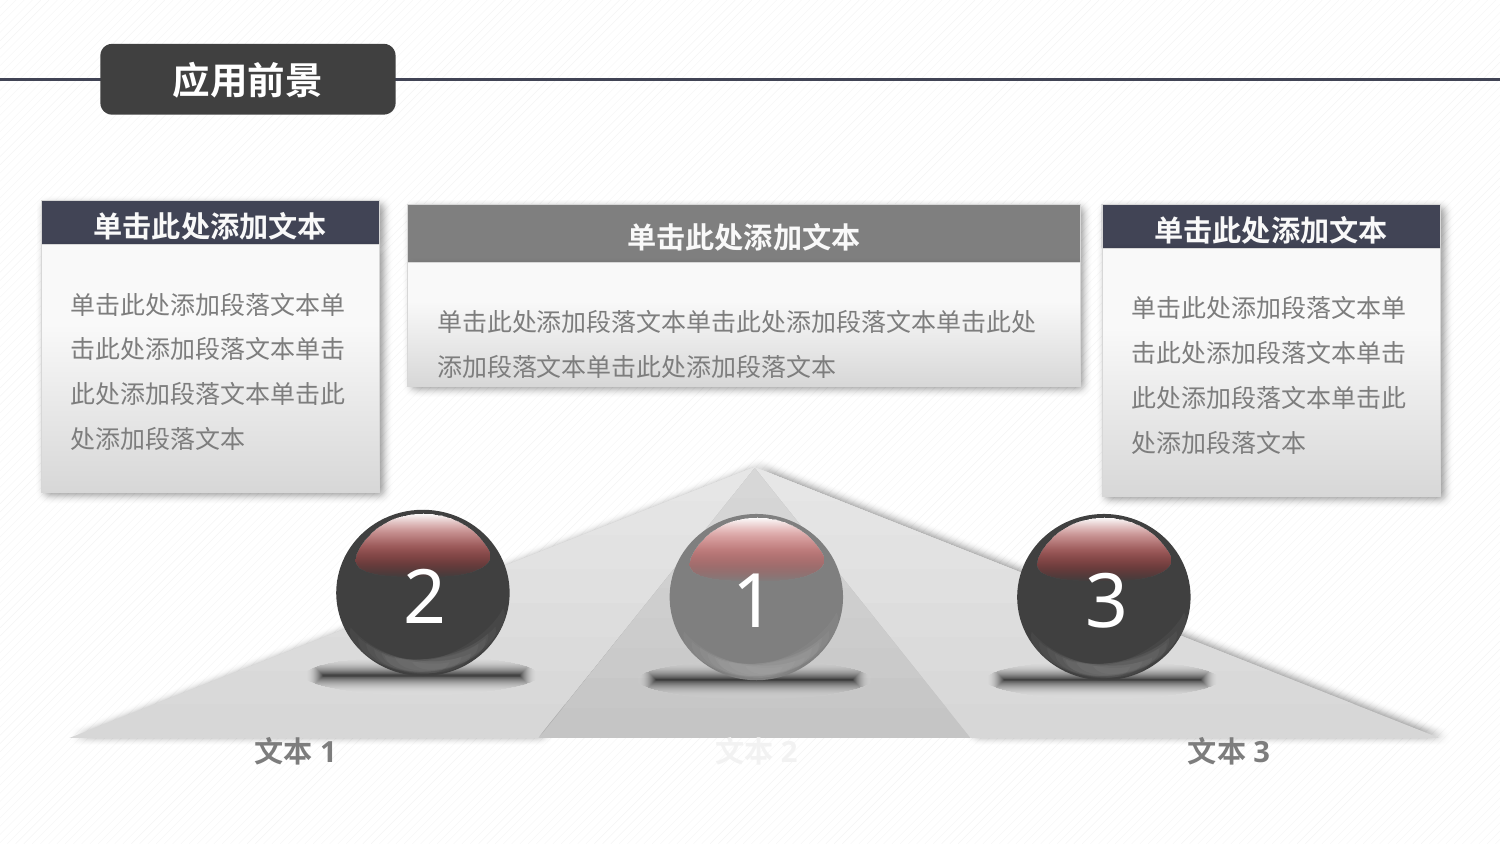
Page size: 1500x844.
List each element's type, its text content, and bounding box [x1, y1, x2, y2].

text_box 单击此处添加文本 [41, 200, 380, 244]
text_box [538, 468, 972, 777]
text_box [970, 466, 1441, 777]
text_box 单击此处添加段落文本单击此处添加段落文本单击此处添加段落文本单击此处添加段落文本 [1102, 248, 1441, 466]
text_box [68, 466, 539, 777]
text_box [636, 513, 873, 699]
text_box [984, 513, 1220, 699]
text_box 单击此处添加文本 [1101, 204, 1441, 249]
text_box 单击此处添加段落文本单击此处添加段落文本单击此处添加段落文本单击此处添加段落文本 [407, 262, 1081, 387]
text_box 应用前景 [98, 87, 398, 117]
text_box 单击此处添加段落文本单击此处添加段落文本单击此处添加段落文本单击此处添加段落文本 [41, 244, 380, 493]
text_box 单击此处添加文本 [407, 204, 1081, 262]
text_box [303, 509, 539, 695]
text_box 应用前景 [98, 41, 398, 78]
